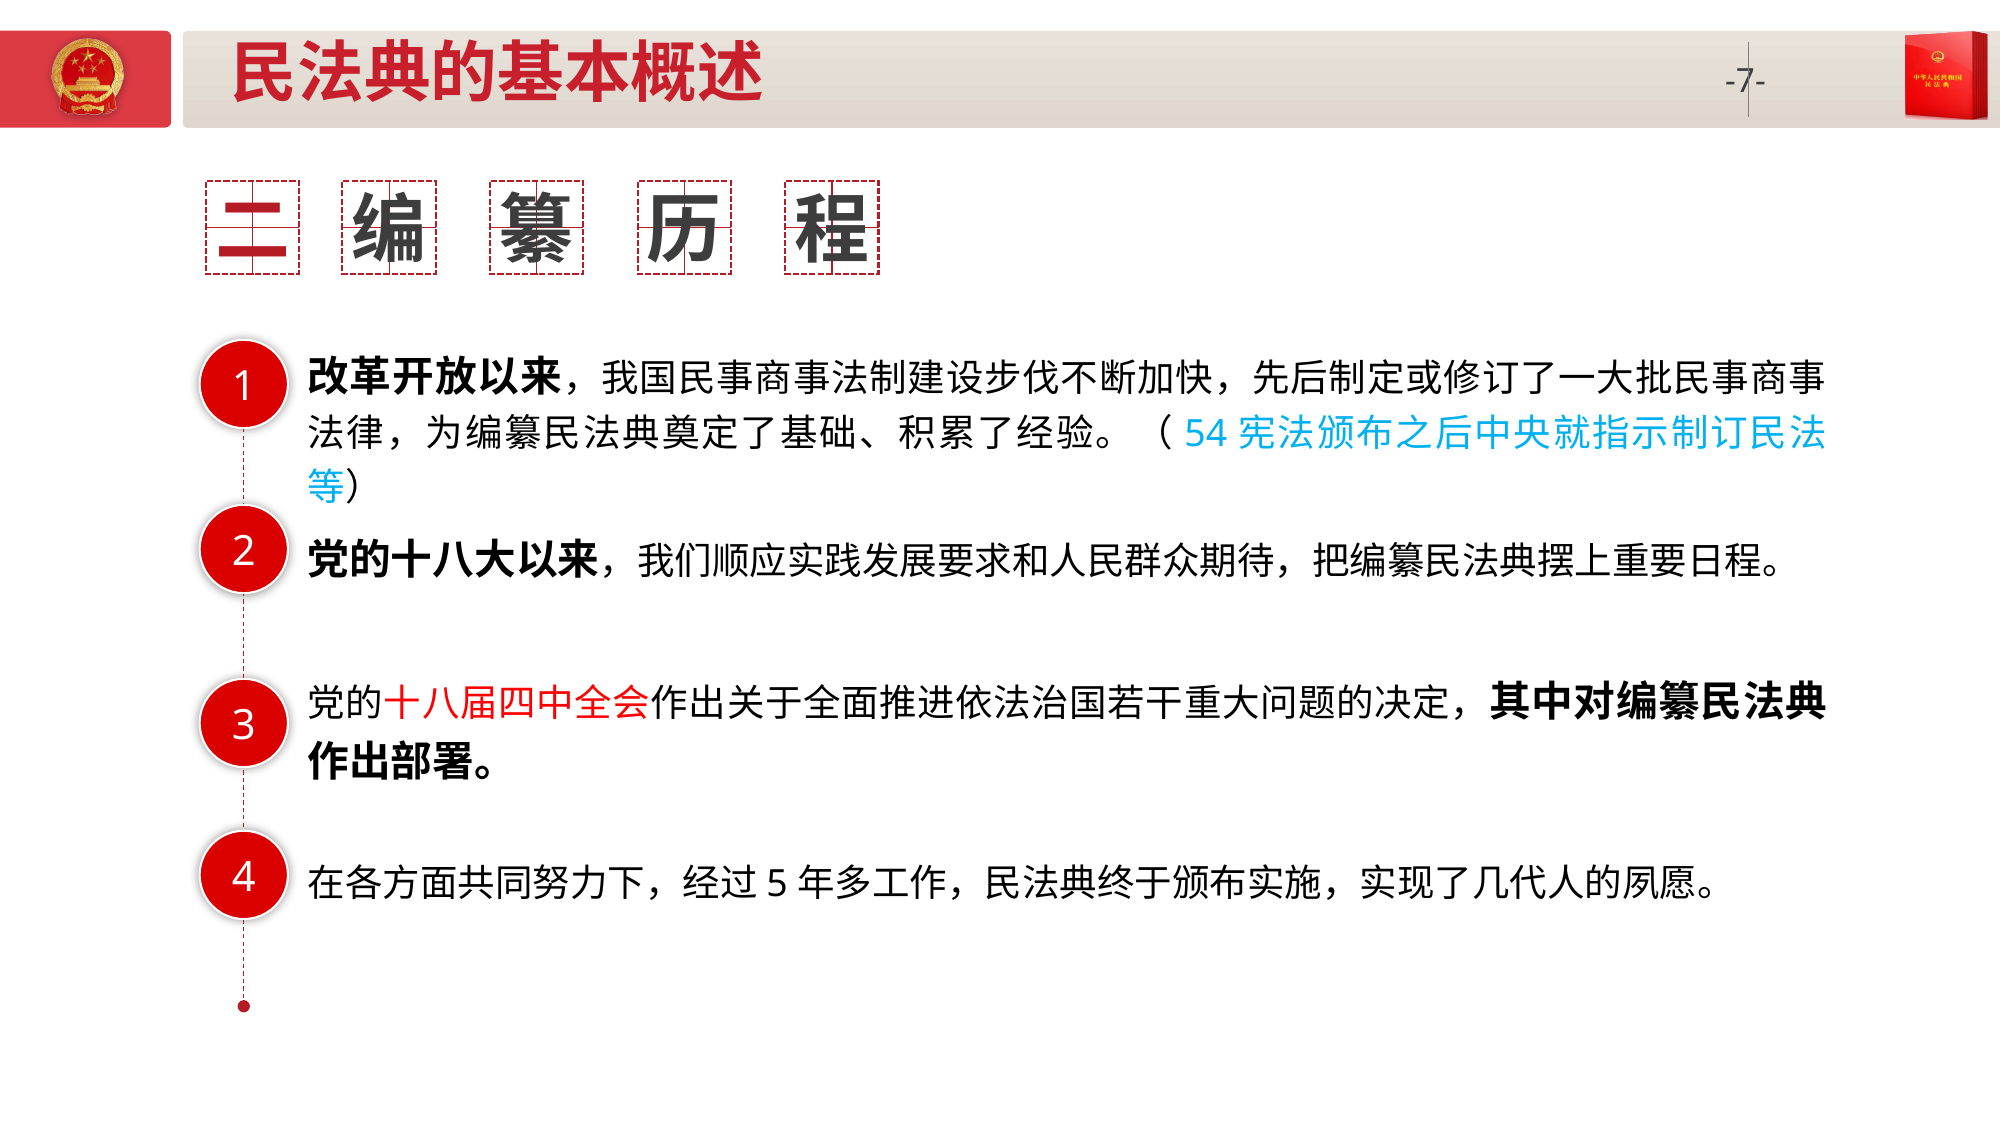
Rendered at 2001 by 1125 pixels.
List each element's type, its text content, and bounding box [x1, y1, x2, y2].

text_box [631, 174, 738, 281]
text_box 改革开放以来，我国民事商事法制建设步伐不断加快，先后制定或修订了一大批民事商事法律，为编纂民法典奠定了基础、积累了经验。（54宪法颁布之后中央就指示制订民法等） [292, 332, 1843, 516]
text_box 党的十八届四中全会作出关于全面推进依法治国若干重大问题的决定，其中对编纂民法典作出部署。 [292, 657, 1843, 793]
text_box 3 [199, 678, 243, 768]
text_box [199, 174, 306, 281]
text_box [483, 174, 590, 281]
text_box 2 [199, 504, 243, 594]
text_box 在各方面共同努力下，经过5年多工作，民法典终于颁布实施，实现了几代人的夙愿。 [292, 842, 1843, 912]
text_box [778, 174, 885, 281]
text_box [336, 174, 443, 281]
text_box 2 [244, 504, 288, 594]
text_box 1 [199, 339, 288, 429]
text_box 4 [199, 830, 243, 920]
text_box 4 [244, 830, 288, 920]
text_box 3 [244, 678, 288, 768]
title 民法典的基本概述 [215, 36, 1749, 115]
picture [44, 38, 127, 117]
text_box 党的十八大以来，我们顺应实践发展要求和人民群众期待，把编纂民法典摆上重要日程。 [292, 516, 1843, 590]
picture [1865, 22, 2001, 120]
